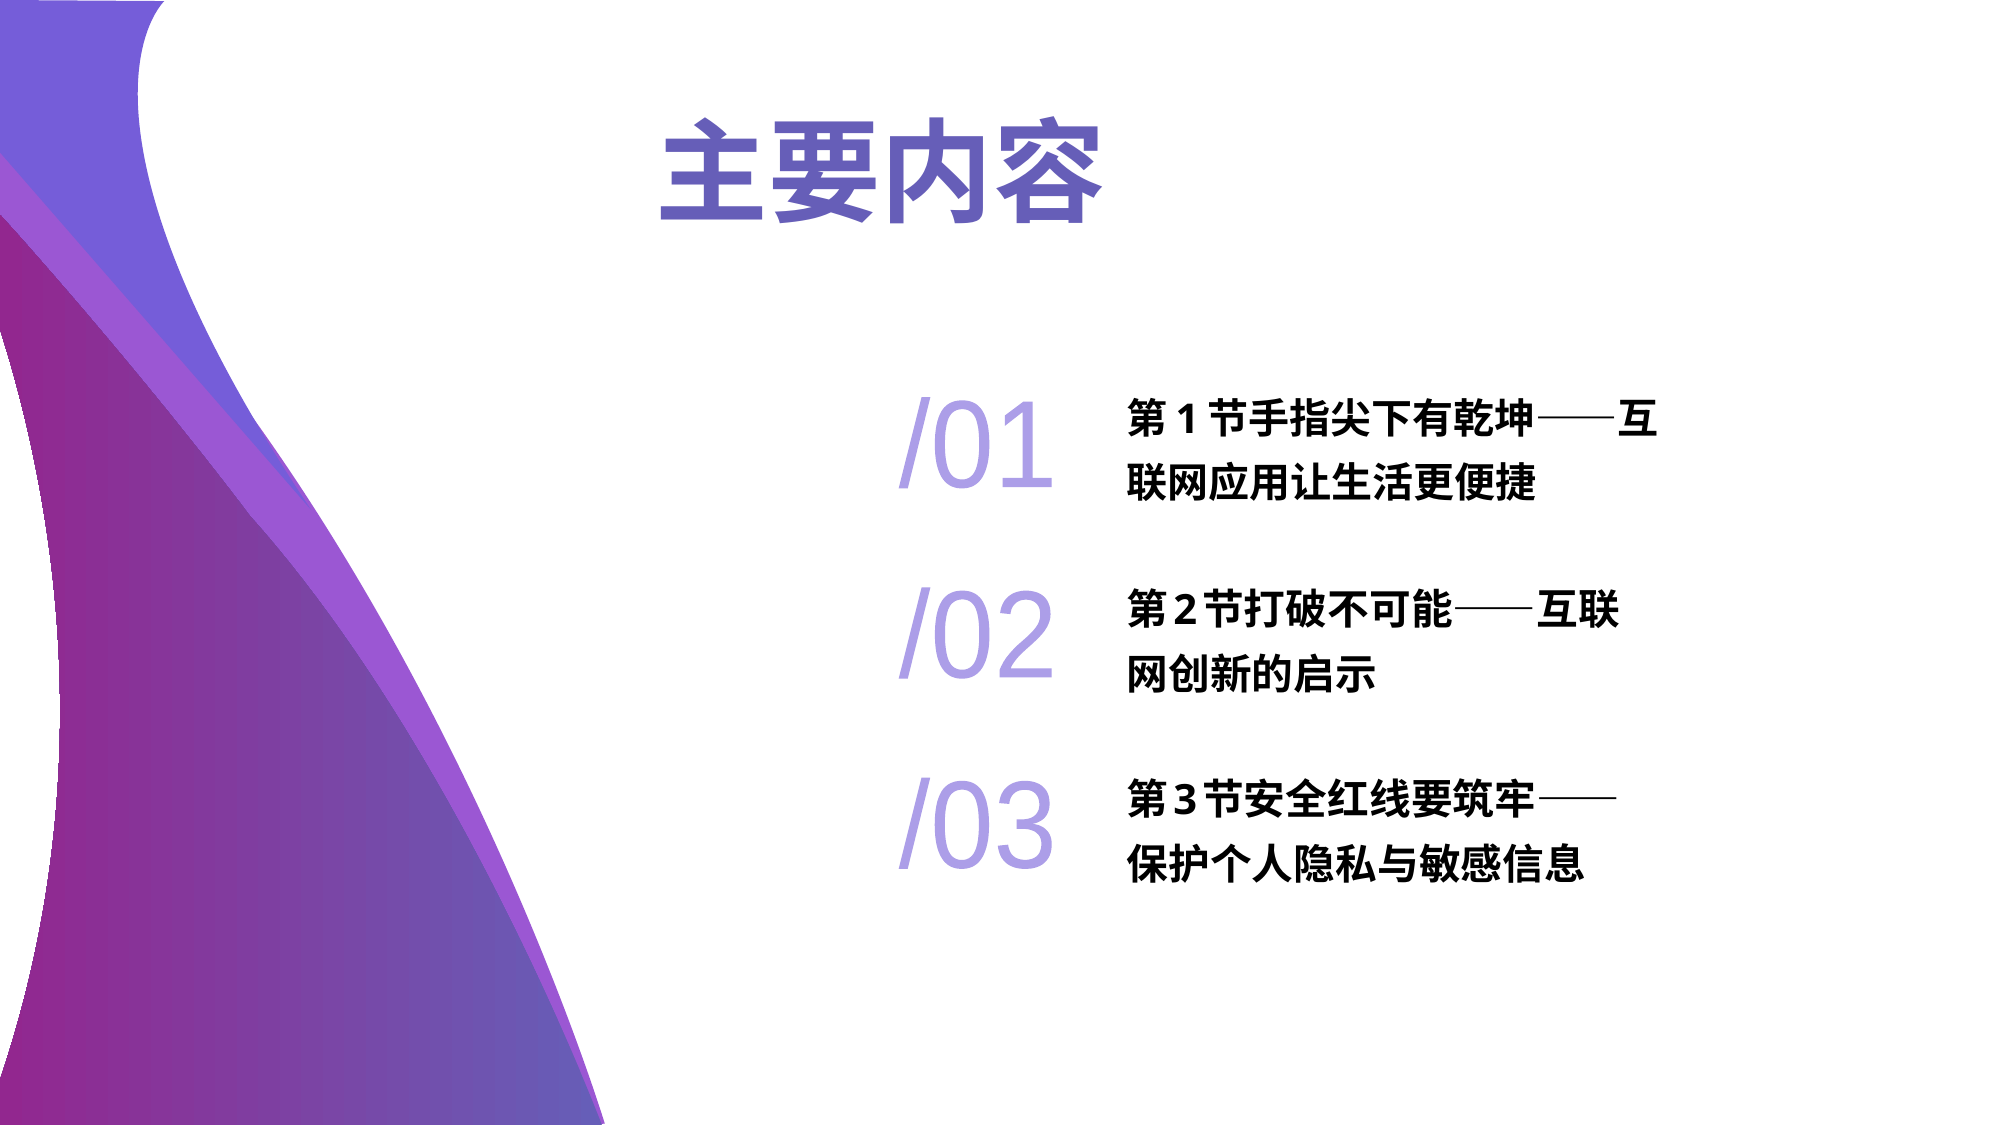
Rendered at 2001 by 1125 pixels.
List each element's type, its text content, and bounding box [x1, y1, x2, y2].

text_box 第3节安全红线要筑牢——保护个人隐私与敏感信息 [1111, 750, 1652, 896]
text_box 第2节打破不可能——互联网创新的启示 [1111, 560, 1652, 706]
title 第1节手指尖下有乾坤——互联网应用让生活更便捷 [1111, 370, 1686, 516]
text_box 主要内容 [640, 61, 1156, 293]
